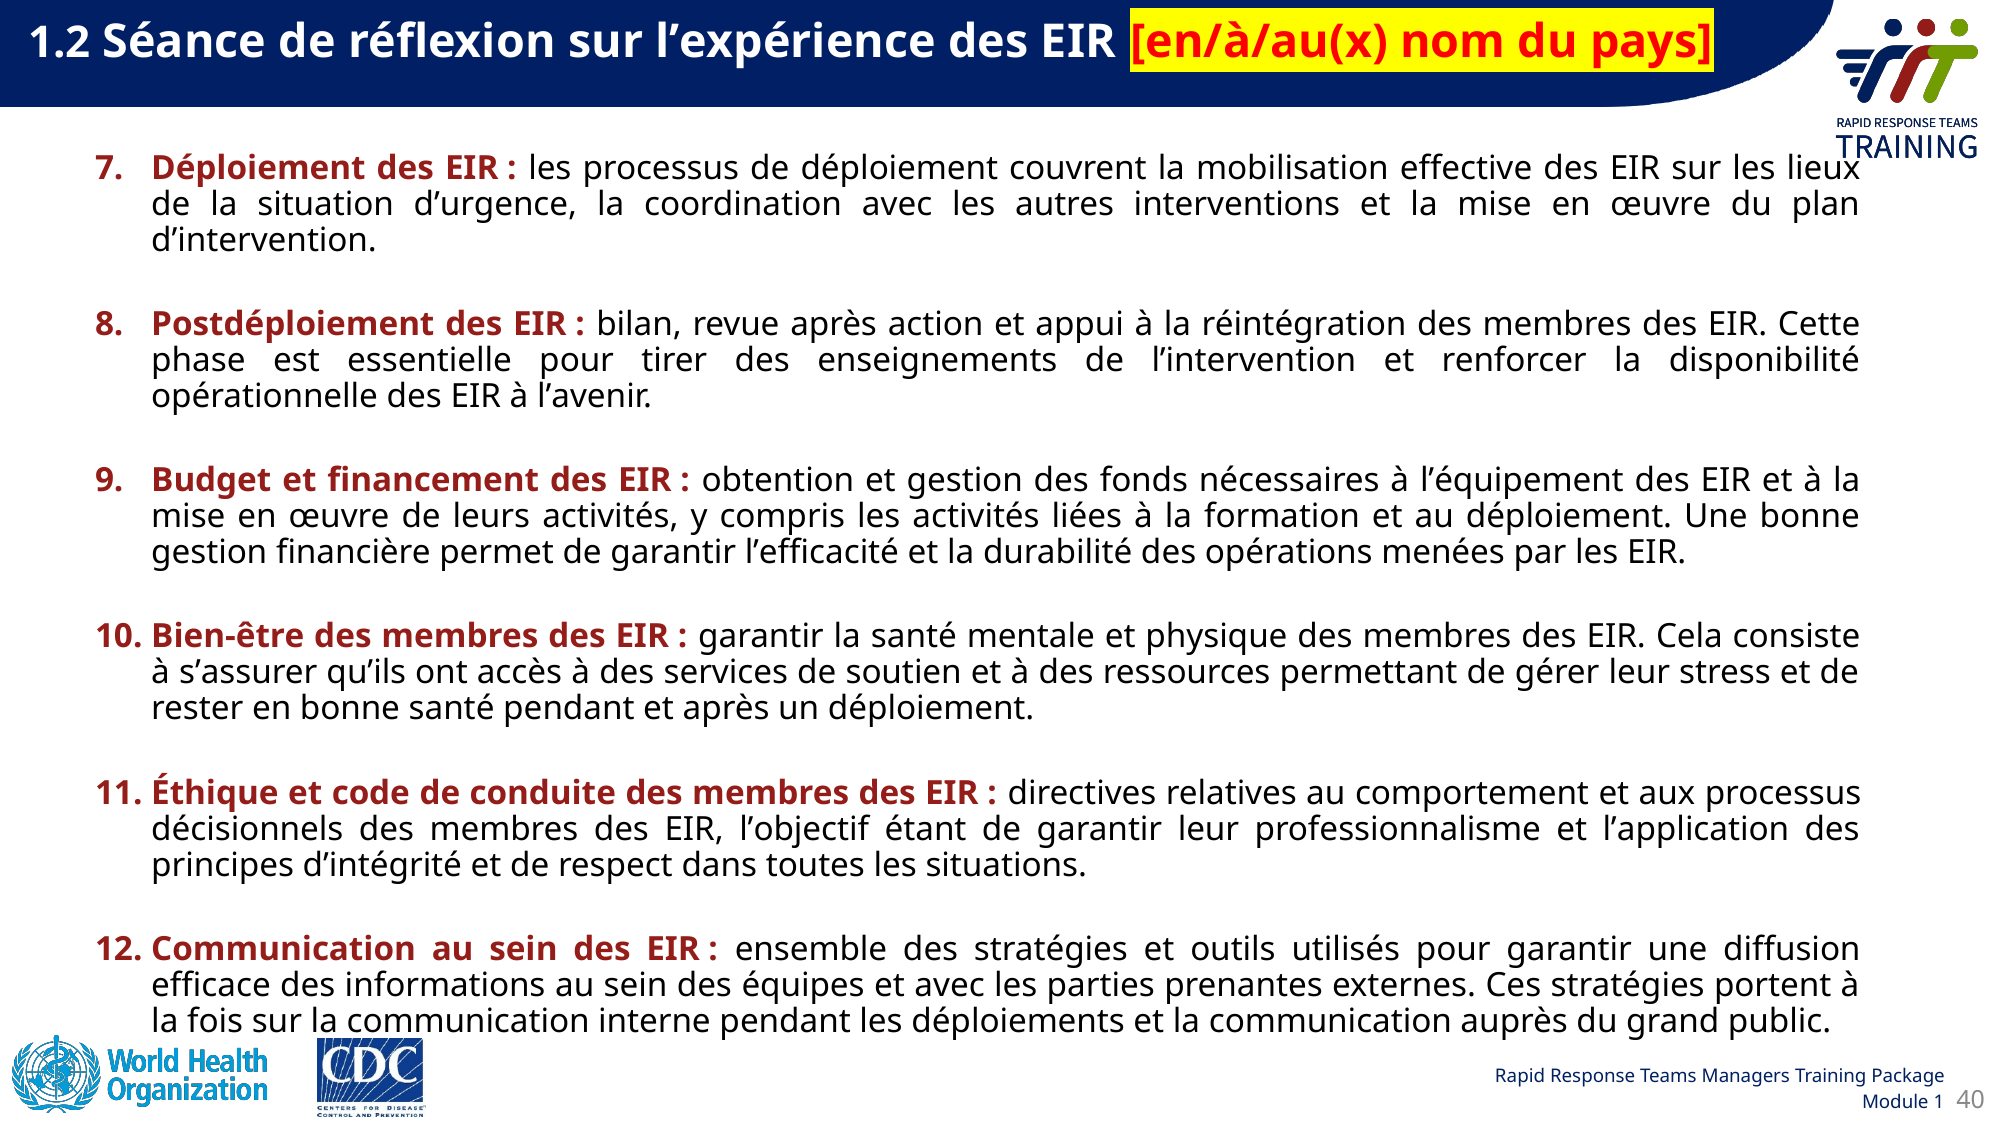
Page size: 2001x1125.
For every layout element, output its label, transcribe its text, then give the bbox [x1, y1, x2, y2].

picture [59, 1035, 267, 1113]
picture [36, 1088, 78, 1105]
picture [12, 1083, 48, 1113]
picture [24, 1054, 36, 1087]
picture [30, 1083, 37, 1091]
picture [12, 1035, 54, 1068]
picture [0, 0, 1978, 167]
picture [317, 1038, 426, 1117]
picture [40, 1062, 47, 1070]
picture [34, 1054, 43, 1078]
text_box 40 [1557, 1075, 1993, 1121]
picture [50, 1108, 62, 1113]
picture [22, 1062, 26, 1077]
picture [46, 1056, 54, 1062]
text_box Déploiement des EIR : les processus de déploiement couvrent la mobilisation effective des EIR sur les lieux de la situation dʼurgence, la coordination avec les autres interventions et la mise en œuvre du plan dʼintervention. Postdéploiement des EIR : bilan, revue après action et appui à la réintégration des membres des EIR. Cette phase est essentielle pour tirer des enseignements de lʼintervention et renforcer la disponibilité opérationnelle des EIR à lʼavenir. Budget et financement des EIR : obtention et gestion des fonds nécessaires à lʼéquipement des EIR et à la mise en œuvre de leurs activités, y compris les activités liées à la formation et au déploiement. Une bonne gestion financière permet de garantir lʼefficacité et la durabilité des opérations menées par les EIR. Bien-être des membres des EIR : garantir la santé mentale et physique des membres des EIR. Cela consiste à sʼassurer quʼils ont accès à des services de soutien et à des ressources permettant de gérer leur stress et de rester en bonne santé pendant et après un déploiement. Éthique et code de conduite des membres des EIR : directives relatives au comportement et aux processus décisionnels des membres des EIR, lʼobjectif étant de garantir leur professionnalisme et lʼapplication des principes dʼintégrité et de respect dans toutes les situations. Communication au sein des EIR : ensemble des stratégies et outils utilisés pour garantir une diffusion efficace des informations au sein des équipes et avec les parties prenantes externes. Ces stratégies portent à la fois sur la communication interne pendant les déploiements et la communication auprès du grand public. [87, 143, 1871, 982]
list 1.2 Séance de réflexion sur lʼexpérience des EIR [en/à/au(x) nom du pays] [8, 9, 1808, 117]
picture [71, 1053, 90, 1091]
